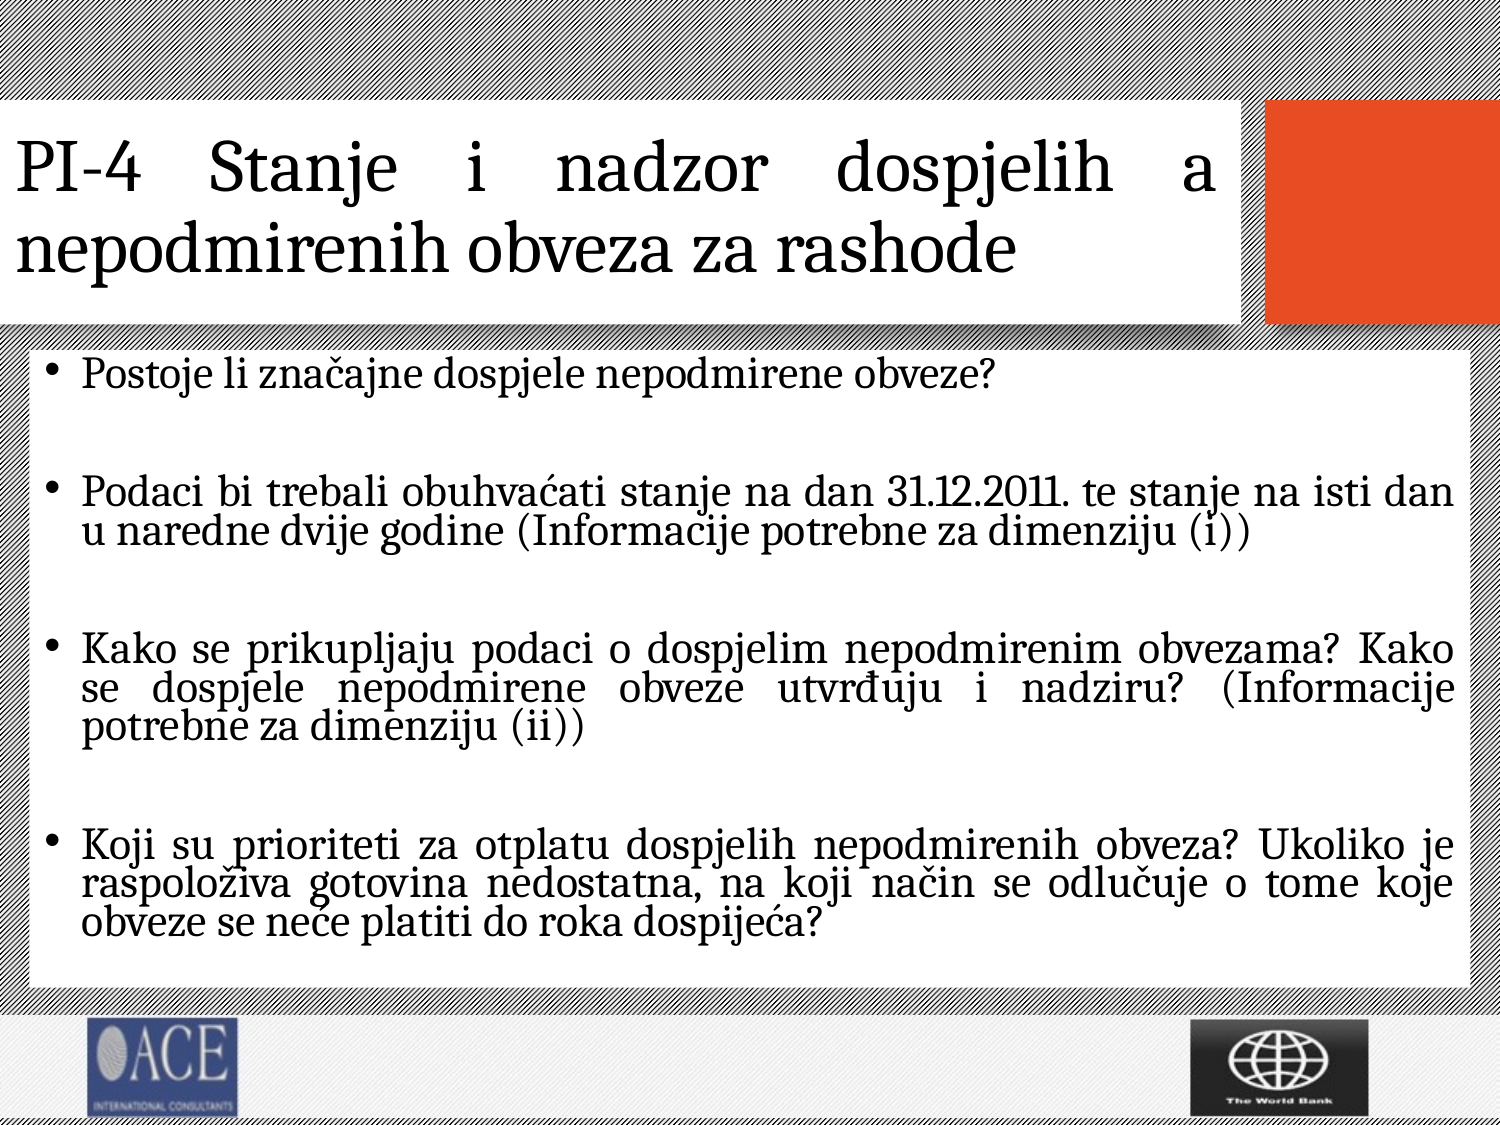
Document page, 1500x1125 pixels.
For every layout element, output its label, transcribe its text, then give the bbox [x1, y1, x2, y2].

list Postoje li značajne dospjele nepodmirene obveze? Podaci bi trebali obuhvaćati stanje na dan 31.12.2011. te stanje na isti dan u naredne dvije godine (Informacije potrebne za dimenziju (i)) Kako se prikupljaju podaci o dospjelim nepodmirenim obvezama? Kako se dospjele nepodmirene obveze utvrđuju i nadziru? (Informacije potrebne za dimenziju (ii)) Koji su prioriteti za otplatu dospjelih nepodmirenih obveza? Ukoliko je raspoloživa gotovina nedostatna, na koji način se odlučuje o tome koje obveze se neće platiti do roka dospijeća? [29, 349, 1471, 988]
title PI-4 Stanje i nadzor dospjelih a nepodmirenih obveza za rashode [0, 113, 1235, 302]
picture [0, 0, 1500, 1125]
